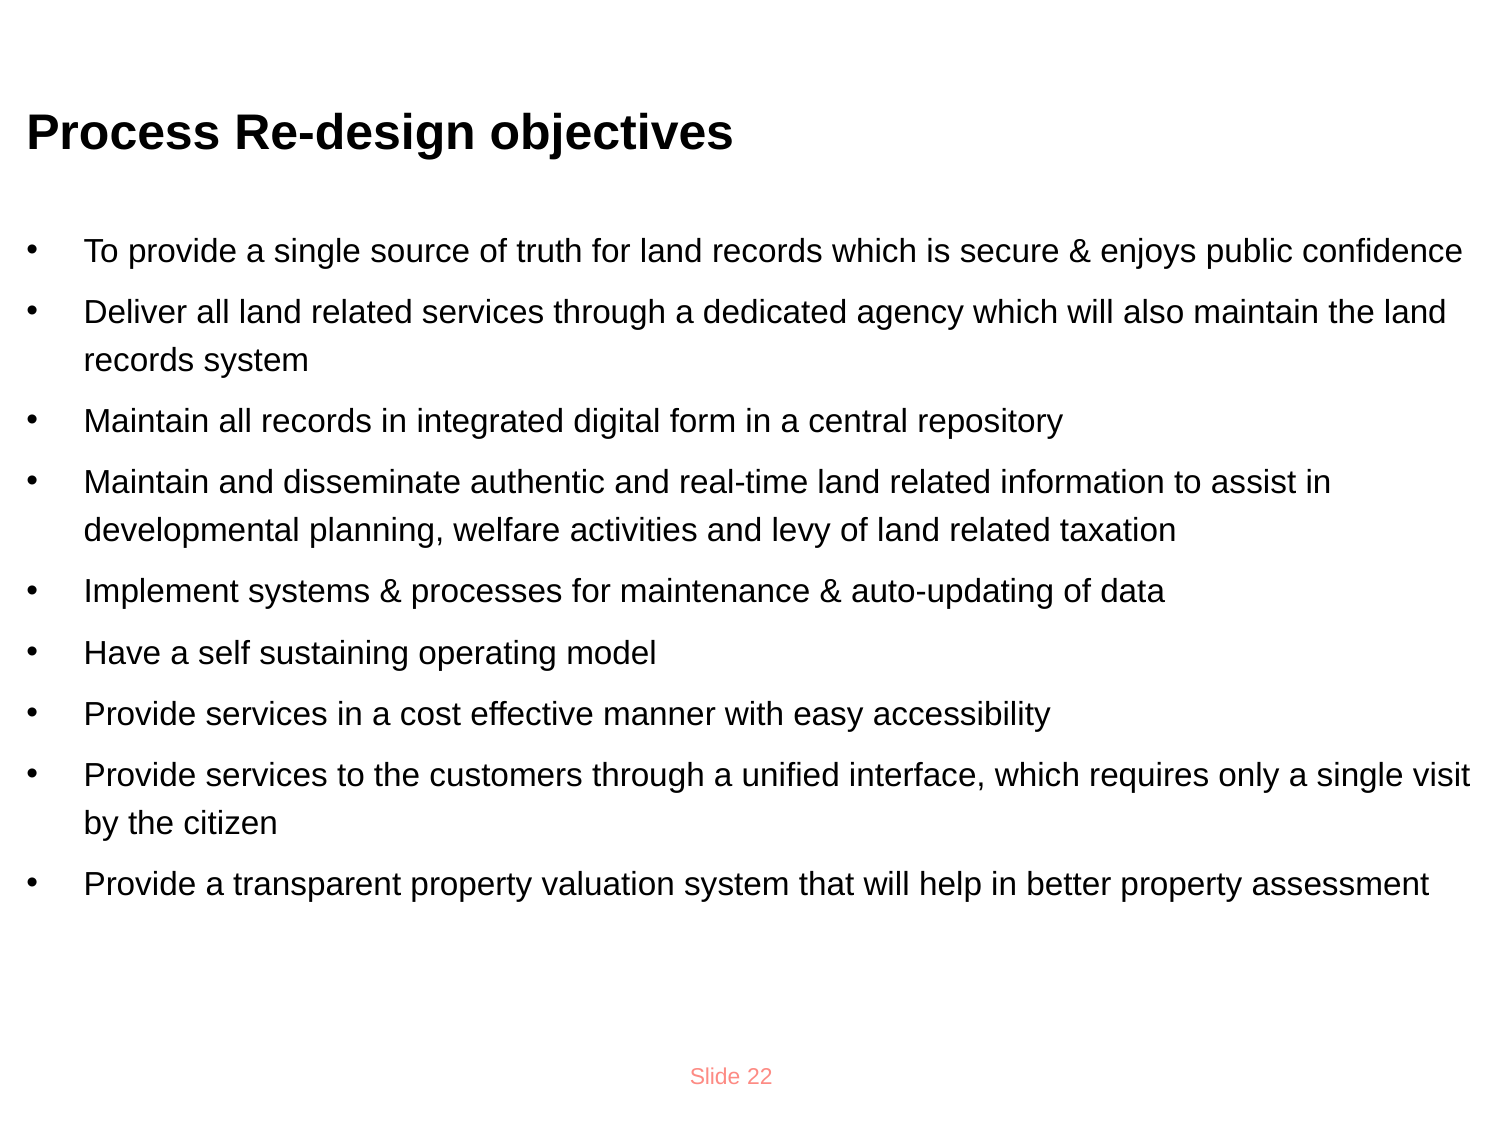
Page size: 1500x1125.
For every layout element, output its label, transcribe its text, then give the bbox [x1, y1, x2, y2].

list To provide a single source of truth for land records which is secure & enjoys public confidence Deliver all land related services through a dedicated agency which will also maintain the land records system Maintain all records in integrated digital form in a central repository Maintain and disseminate authentic and real-time land related information to assist in developmental planning, welfare activities and levy of land related taxation Implement systems & processes for maintenance & auto-updating of data Have a self sustaining operating model Provide services in a cost effective manner with easy accessibility Provide services to the customers through a unified interface, which requires only a single visit by the citizen Provide a transparent property valuation system that will help in better property assessment [26, 220, 1474, 962]
title Process Re-design objectives [26, 99, 1472, 220]
